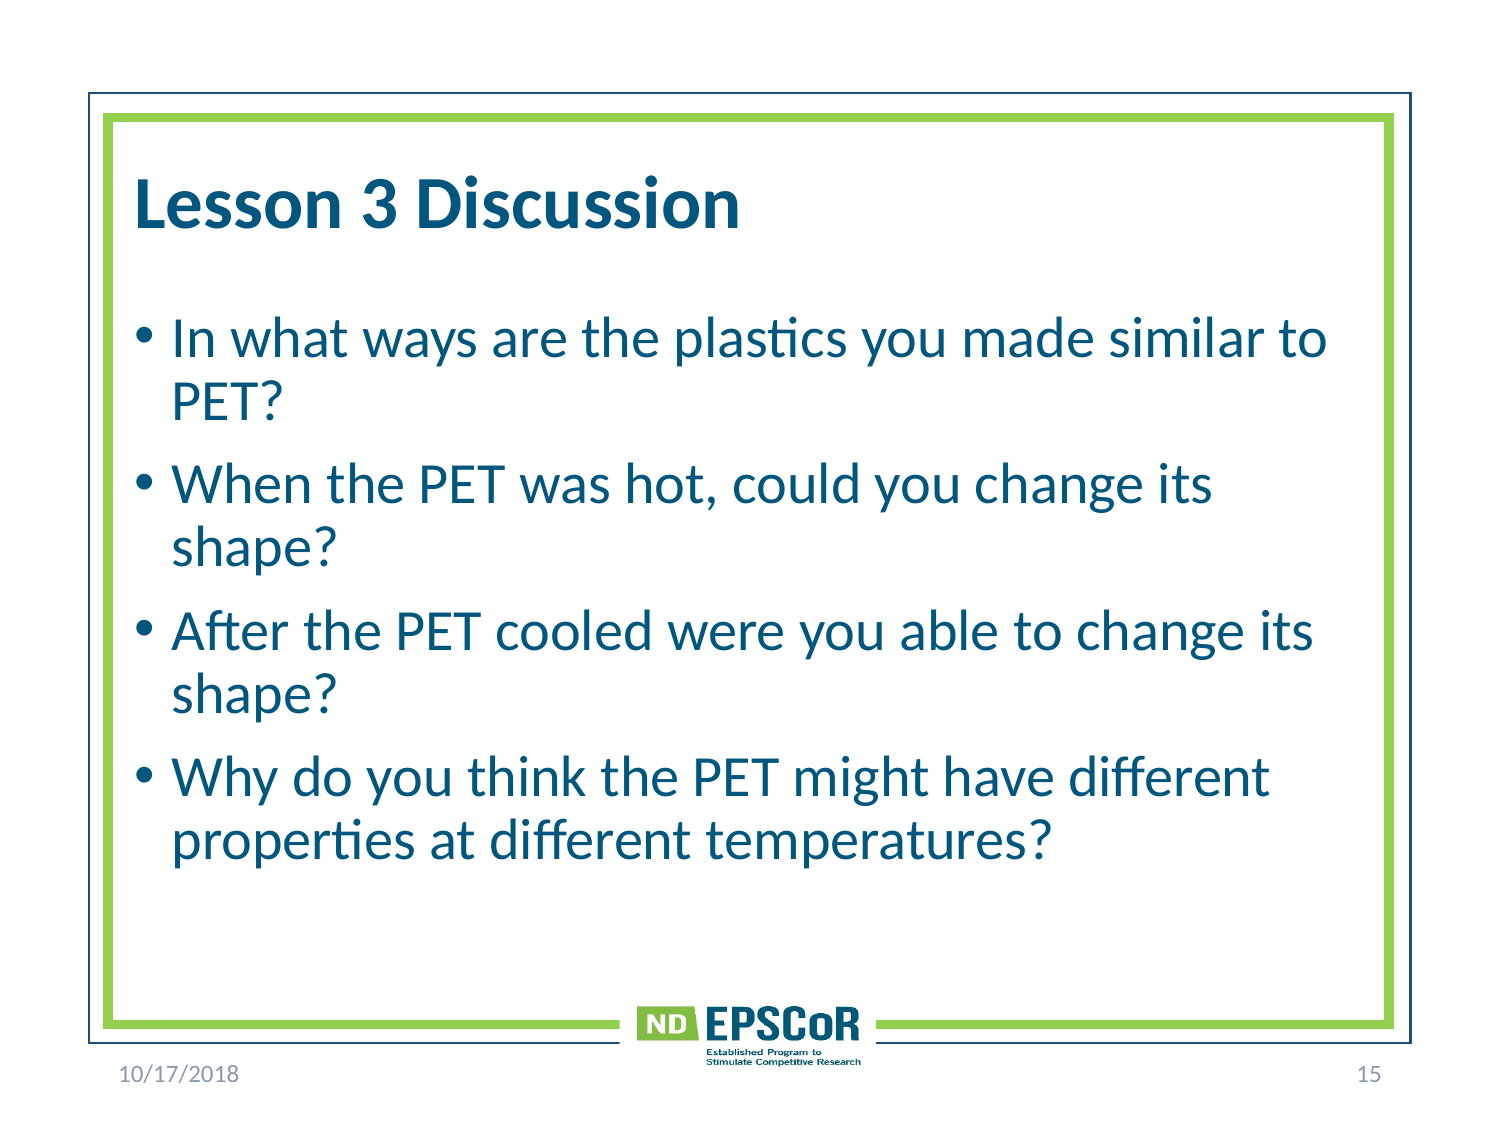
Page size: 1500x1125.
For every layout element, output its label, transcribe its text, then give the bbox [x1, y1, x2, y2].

picture [619, 1014, 876, 1068]
picture [740, 1014, 747, 1023]
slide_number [103, 1042, 441, 1103]
slide_number 15 [1059, 1042, 1397, 1103]
picture [844, 1014, 851, 1021]
list In what ways are the plastics you made similar to PET? When the PET was hot, could you change its shape? After the PET cooled were you able to change its shape? Why do you think the PET might have different properties at different temperatures? [119, 299, 1377, 1014]
title Lesson 3 Discussion [119, 131, 1377, 278]
picture [817, 1018, 825, 1035]
